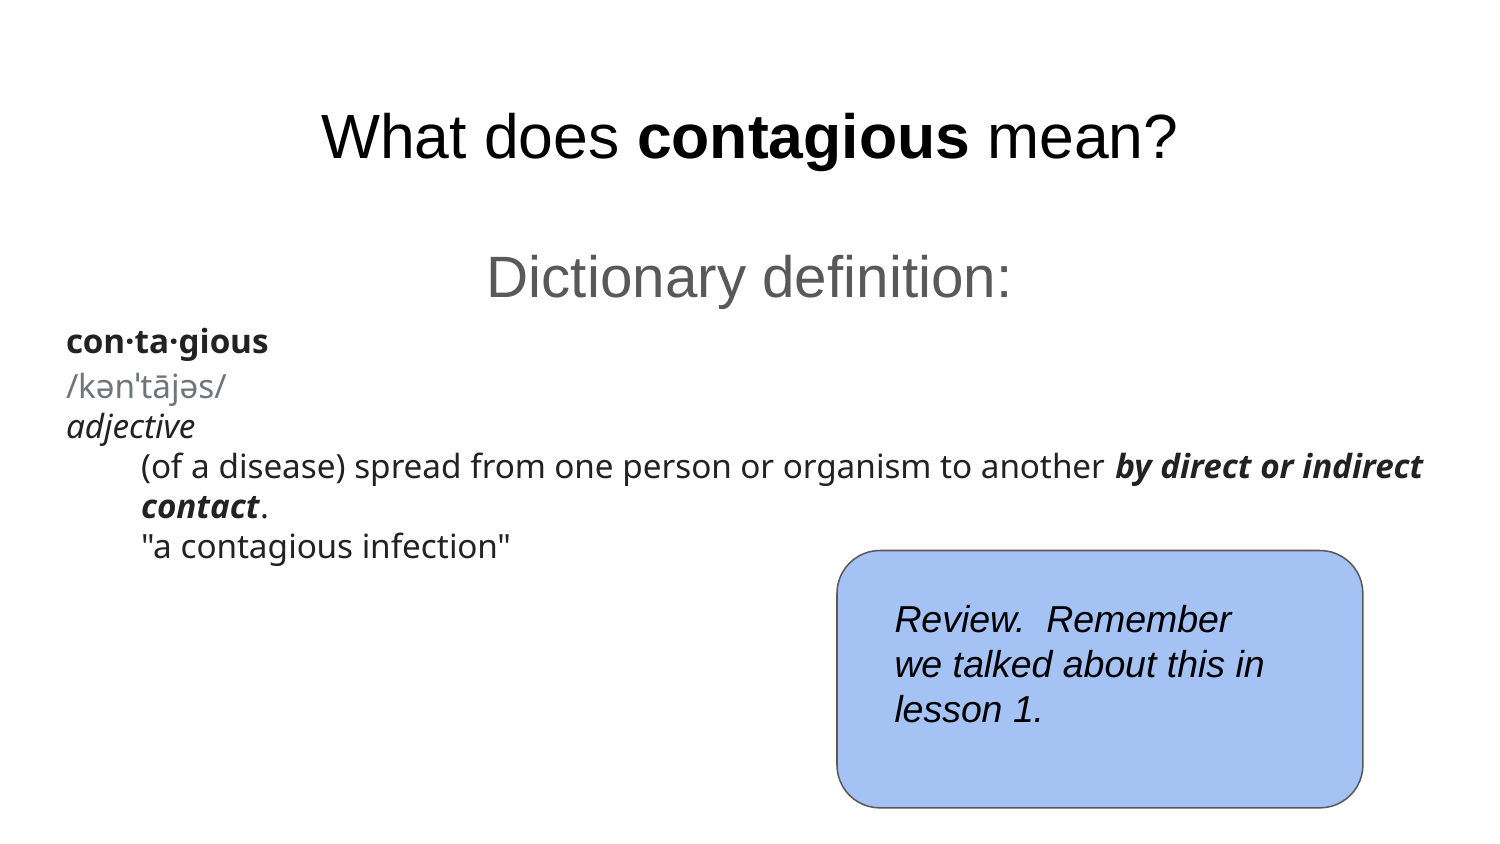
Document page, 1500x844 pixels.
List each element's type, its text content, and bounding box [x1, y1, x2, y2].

text_box [836, 550, 1363, 808]
title What does contagious mean? [51, 60, 1449, 186]
subtitle Dictionary definition: con·ta·gious /kənˈtājəs/ adjective (of a disease) spread from one person or organism to another by direct or indirect contact. "a contagious infection" [51, 223, 1449, 578]
text_box Review. Remember we talked about this in lesson 1. [879, 579, 1294, 779]
